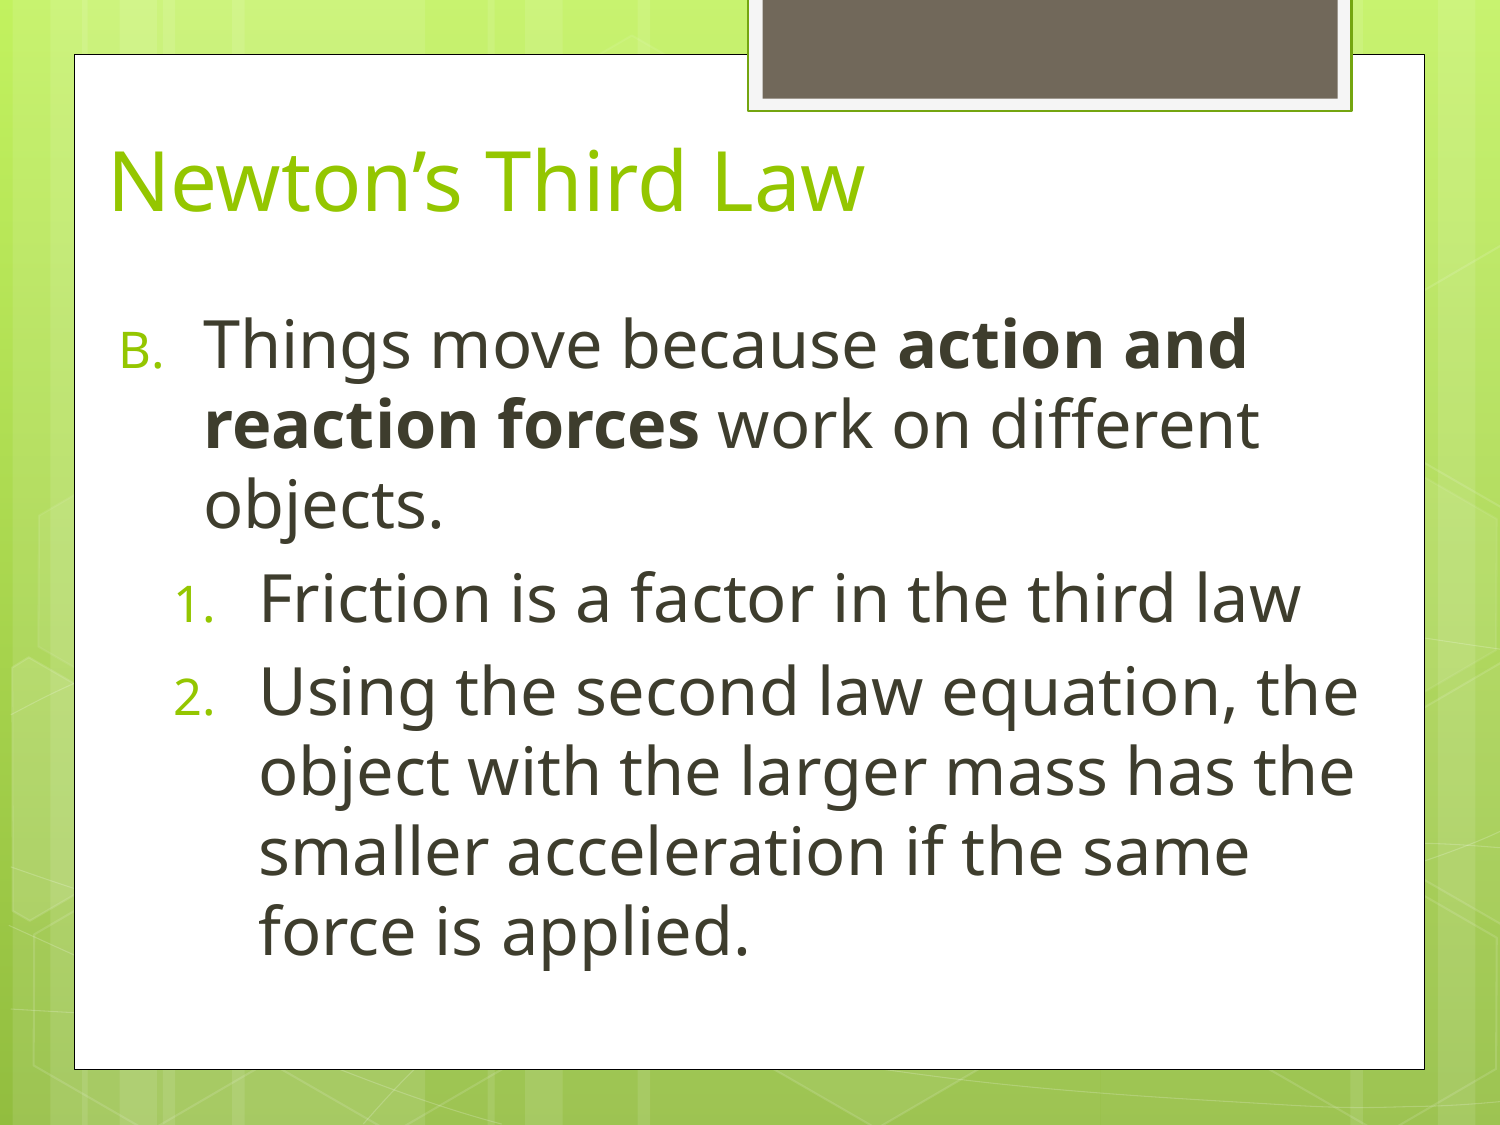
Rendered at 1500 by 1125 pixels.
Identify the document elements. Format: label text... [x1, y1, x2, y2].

title Newton’s Third Law [92, 101, 983, 236]
list Things move because action and reaction forces work on different objects. Friction is a factor in the third law Using the second law equation, the object with the larger mass has the smaller acceleration if the same force is applied. [92, 294, 1435, 999]
